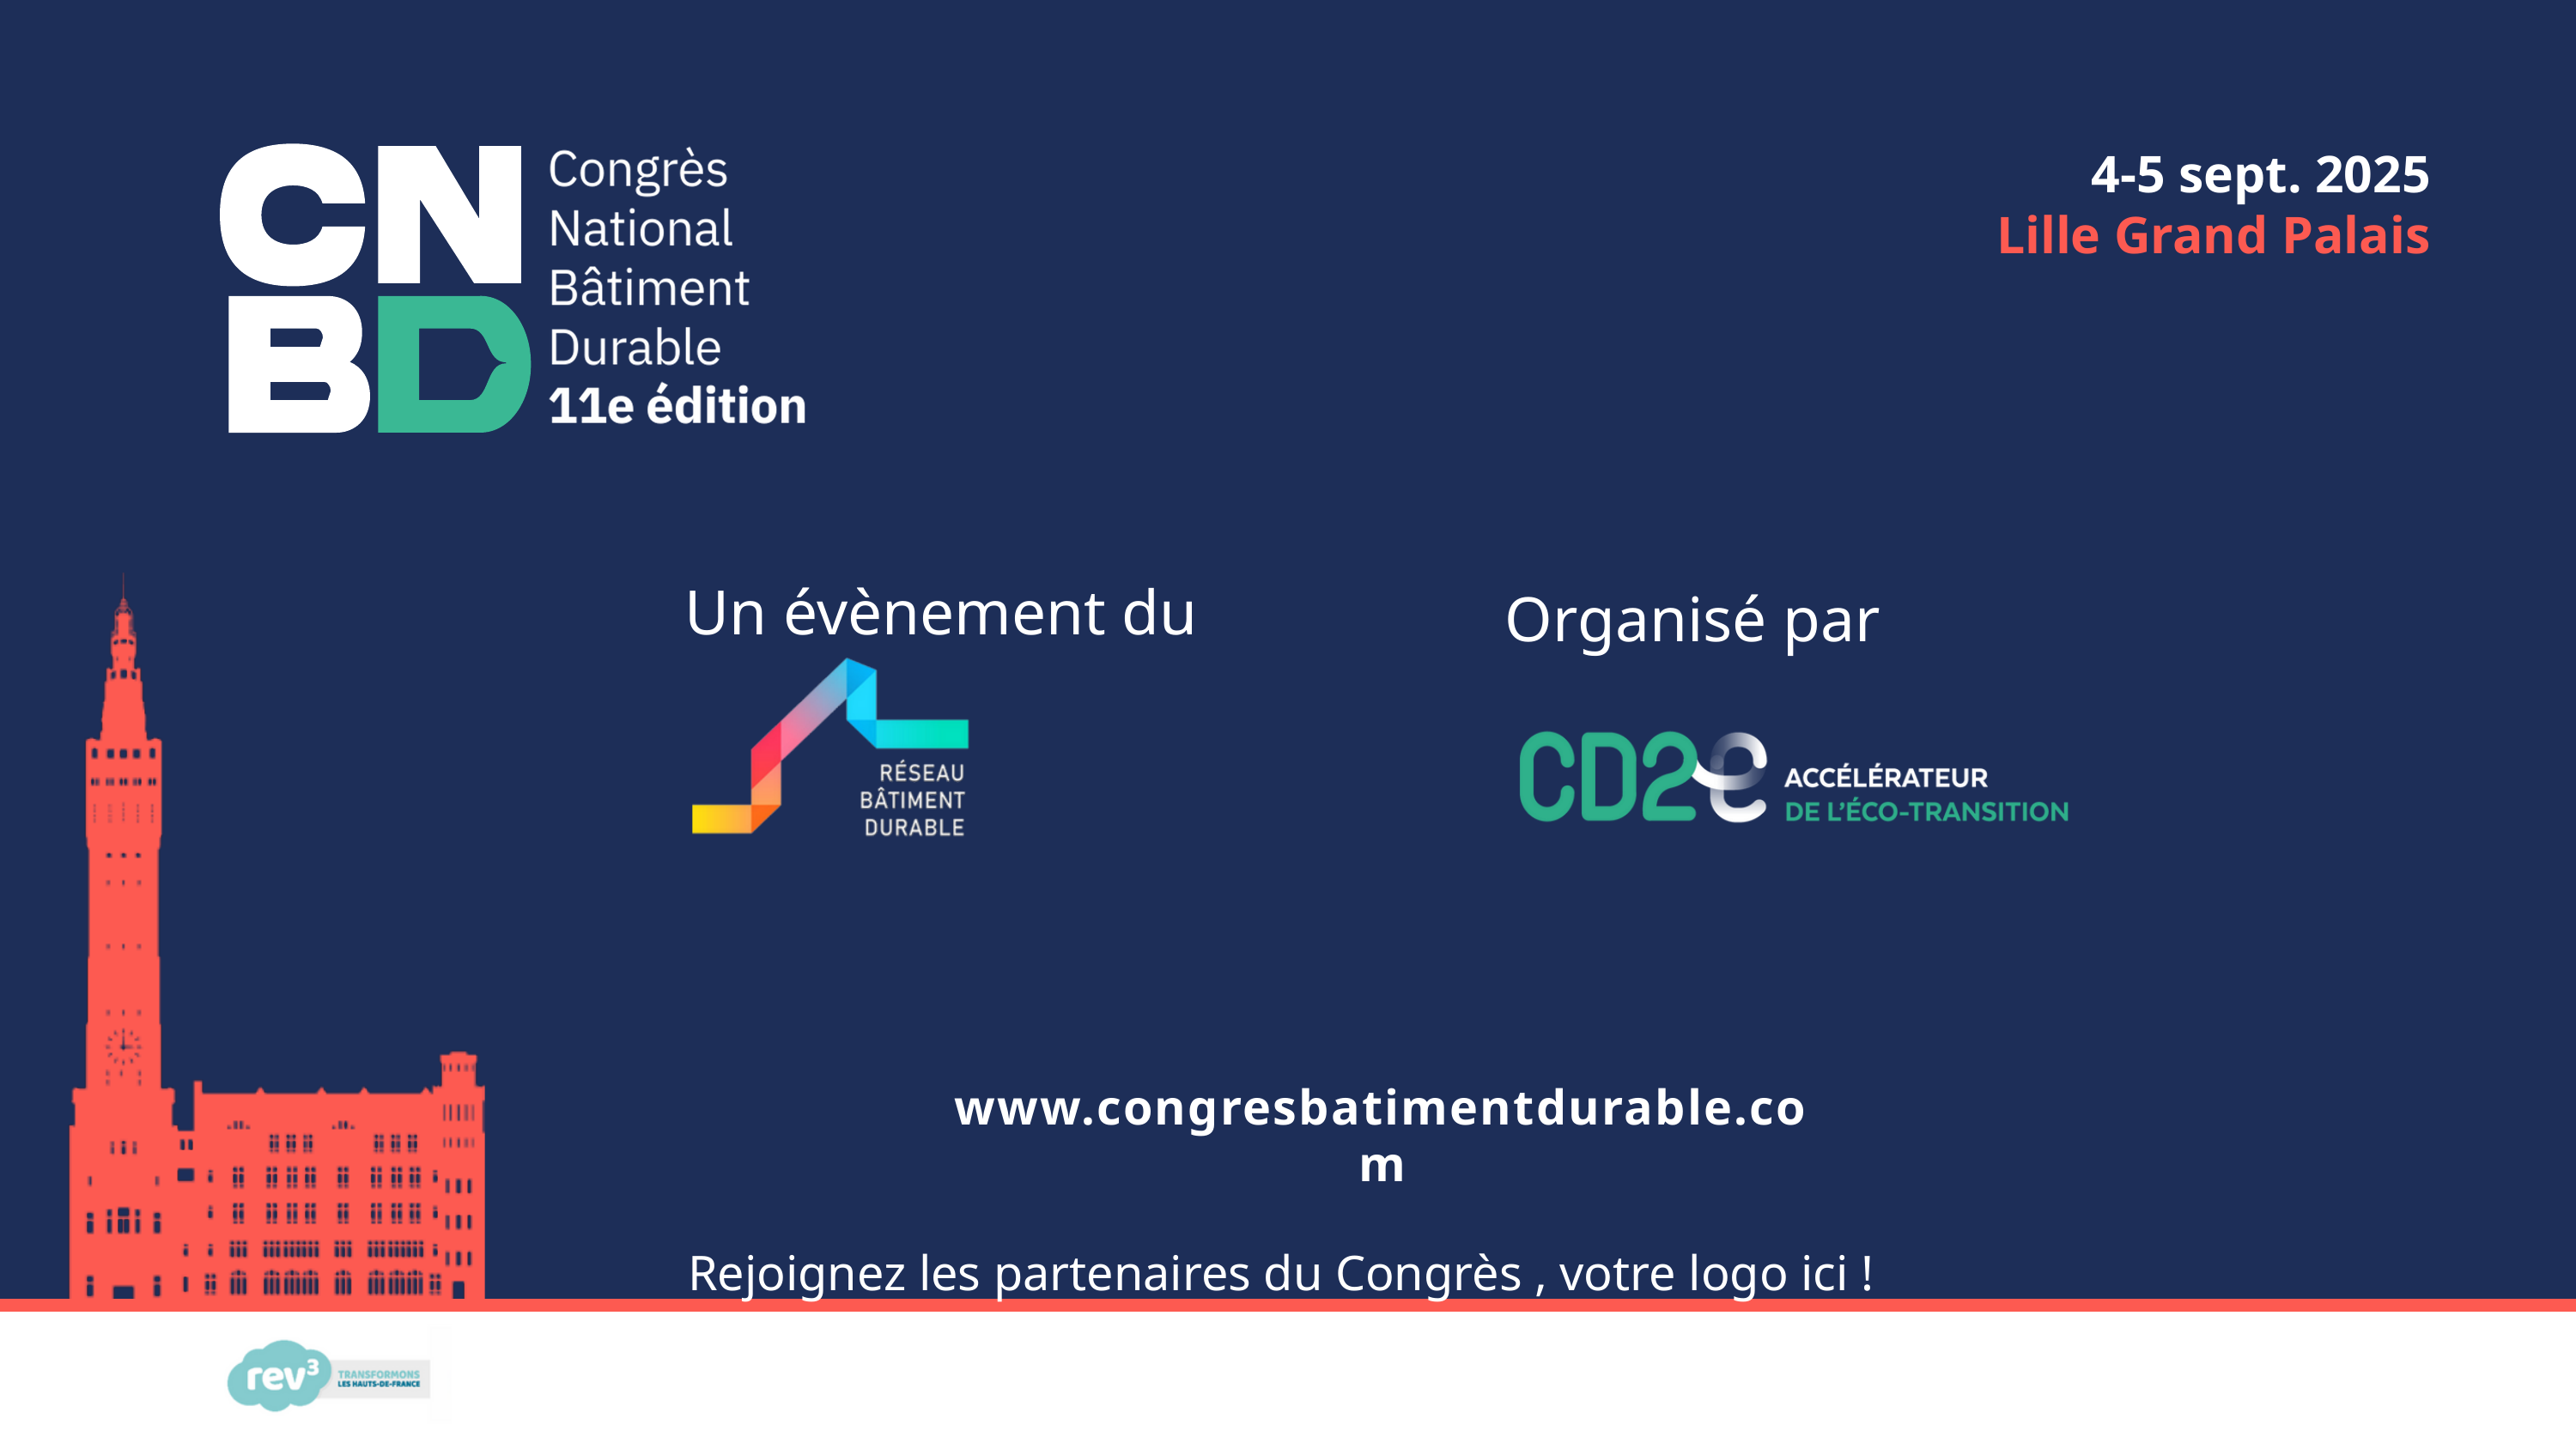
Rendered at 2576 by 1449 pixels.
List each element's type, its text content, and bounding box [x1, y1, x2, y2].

text_box www.congresbatimentdurable.com [942, 1077, 1822, 1191]
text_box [692, 652, 976, 840]
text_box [0, 1311, 2576, 1449]
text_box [163, 87, 588, 490]
text_box Rejoignez les partenaires du Congrès , votre logo ici ! [651, 1233, 1924, 1296]
text_box Organisé par [1504, 567, 1939, 654]
text_box 4-5 sept. 2025 Lille Grand Palais [1972, 142, 2432, 264]
text_box [1504, 677, 2080, 876]
text_box [49, 573, 485, 1296]
text_box Un évènement du [684, 561, 1242, 647]
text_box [0, 1298, 2576, 1308]
text_box [591, 134, 816, 442]
